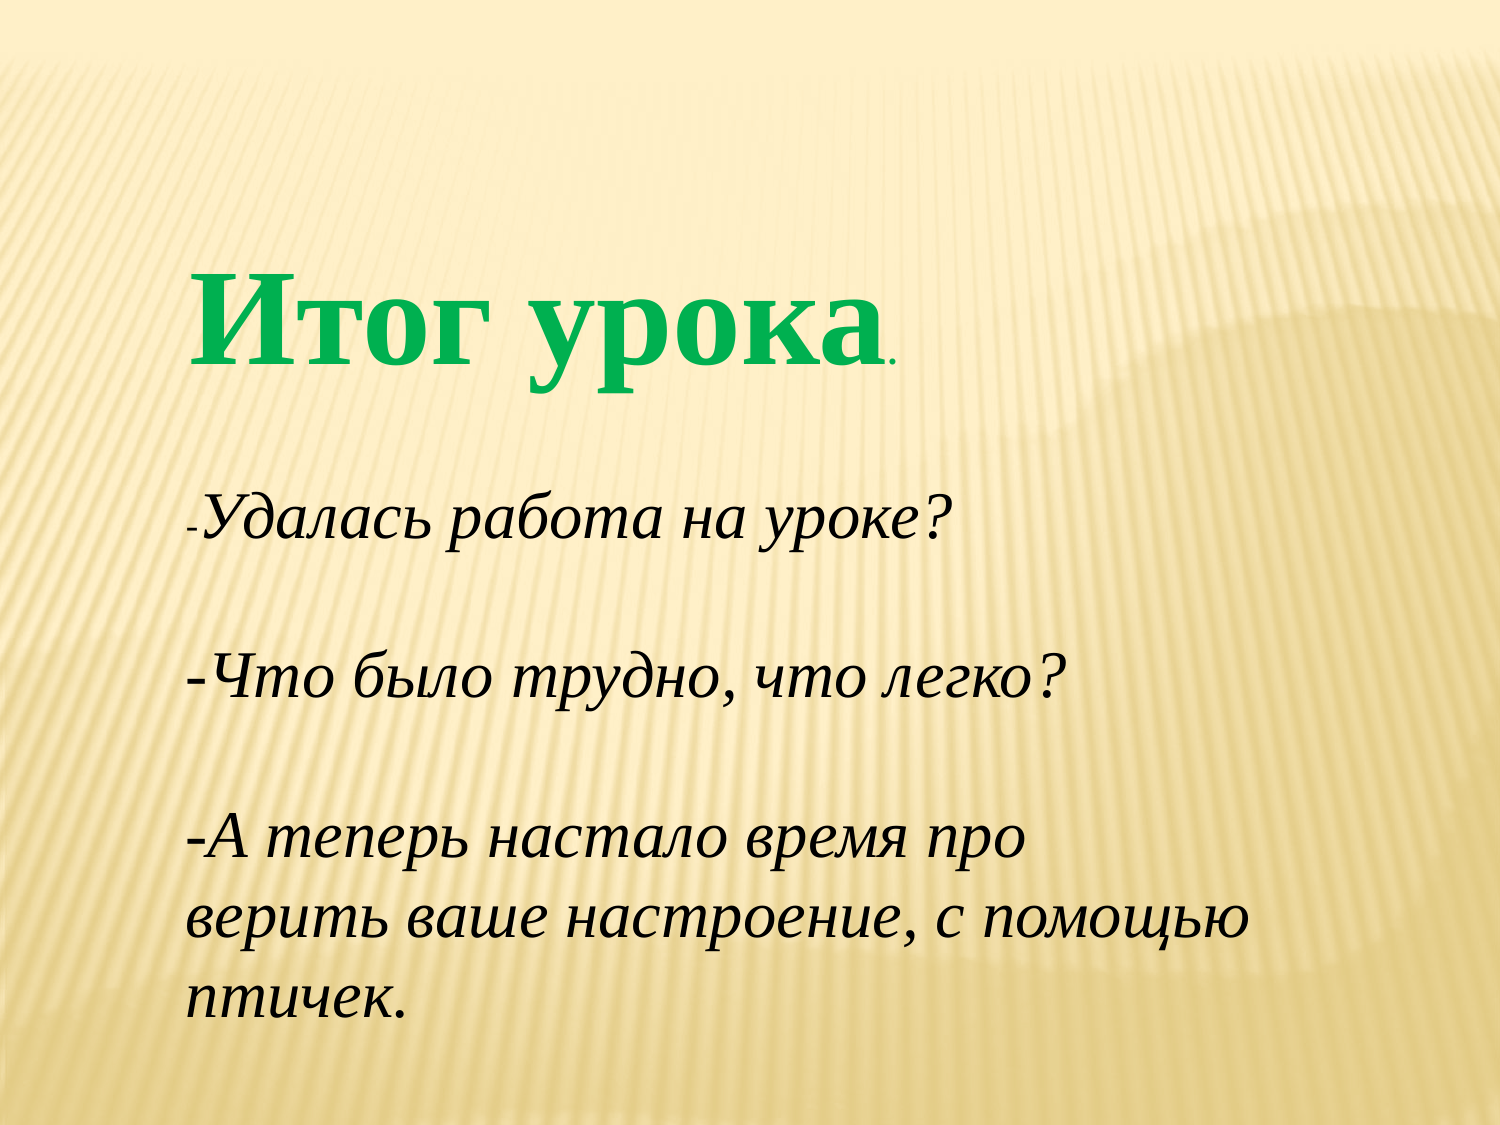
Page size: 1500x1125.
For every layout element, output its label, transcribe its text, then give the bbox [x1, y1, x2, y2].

text_box Итог урока. [174, 219, 913, 400]
text_box -Удалась работа на уроке? -Что было трудно, что легко? -А теперь настало время про верить ваше настроение, с помощью птичек. [171, 463, 1329, 1039]
